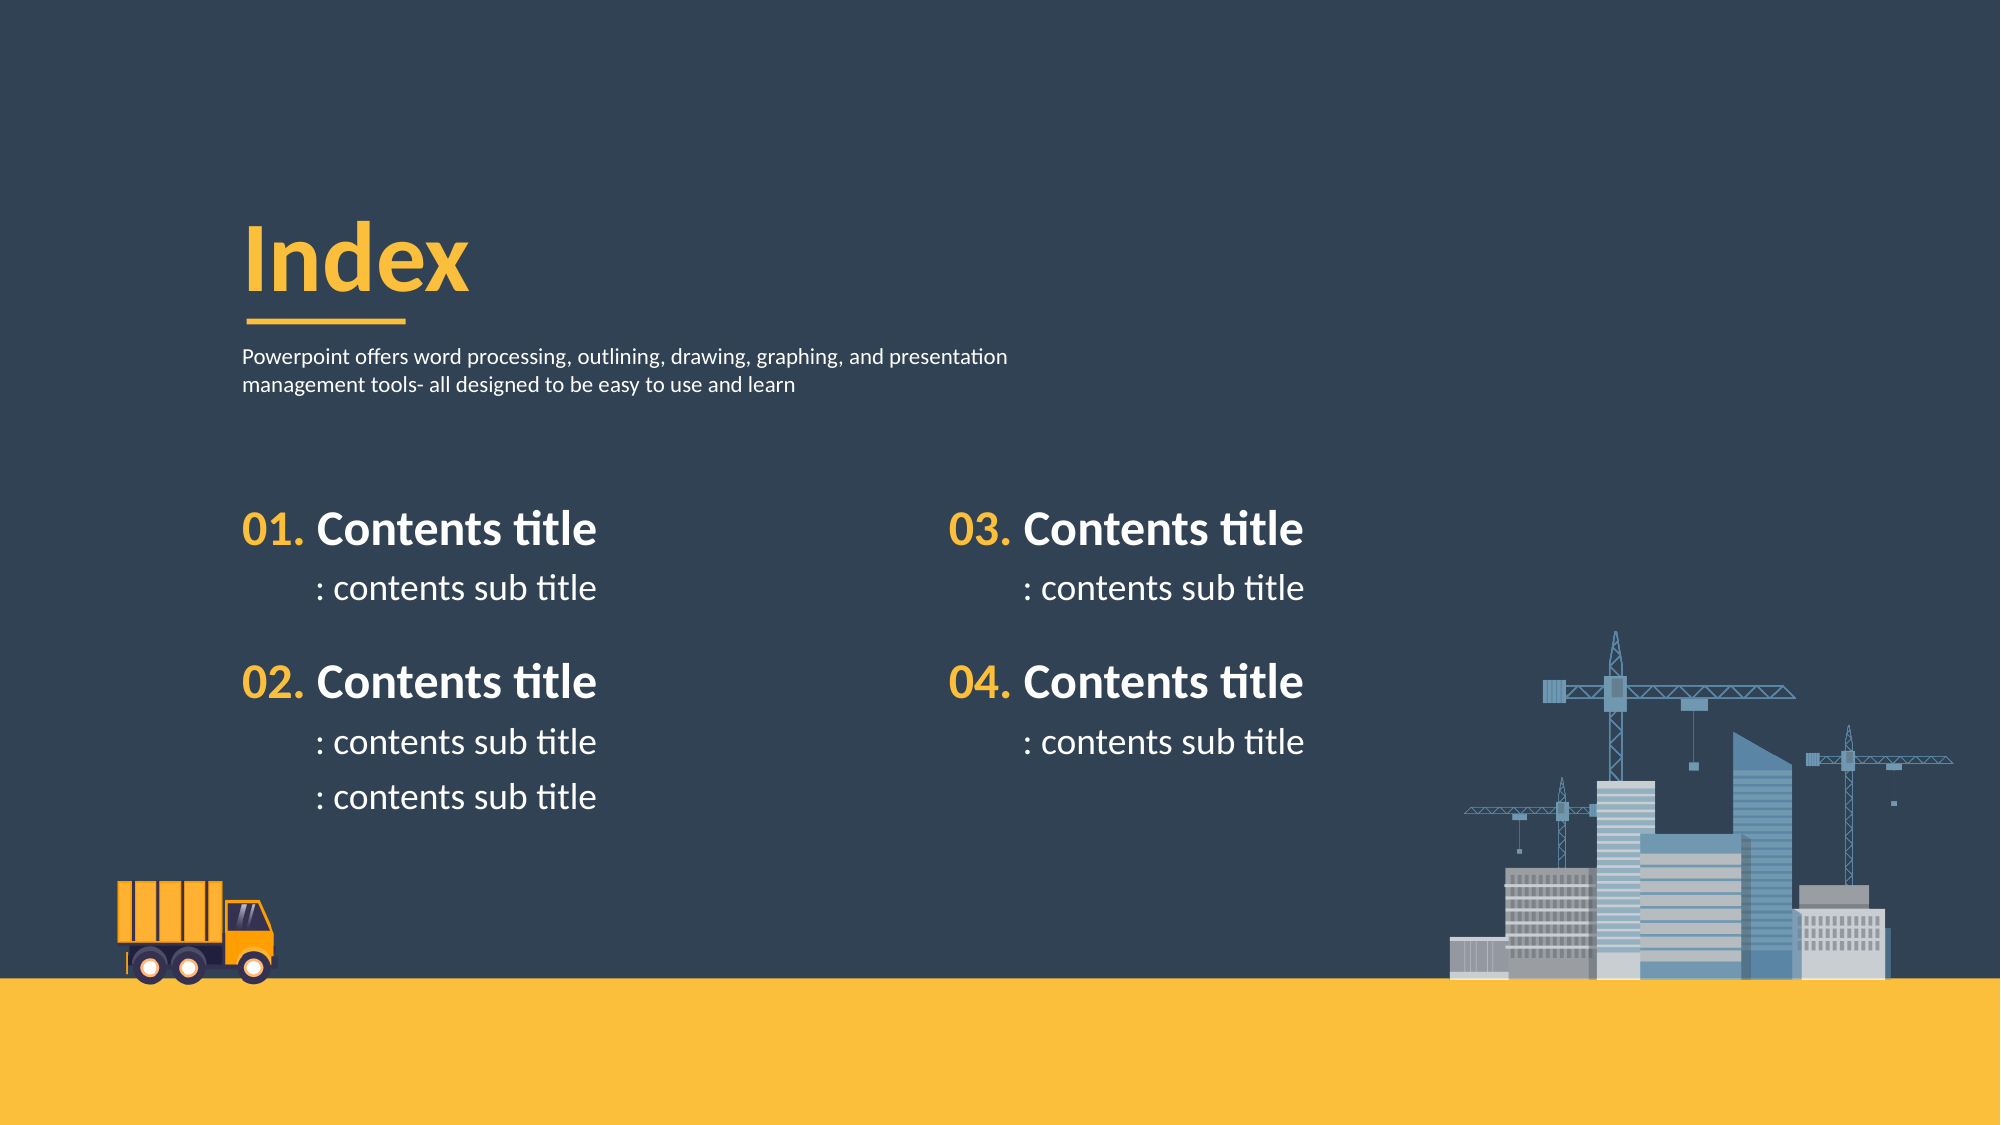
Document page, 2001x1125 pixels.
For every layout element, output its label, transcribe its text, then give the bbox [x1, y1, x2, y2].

list 01. Contents title [227, 495, 933, 563]
list 04. Contents title [933, 647, 1768, 709]
text_box : contents sub title [300, 709, 1008, 764]
text_box Powerpoint offers word processing, outlining, drawing, graphing, and presentation management tools- all designed to be easy to use and learn [227, 334, 1029, 405]
list 02. Contents title [227, 647, 933, 715]
text_box : contents sub title [300, 764, 1060, 825]
text_box : contents sub title [300, 555, 1008, 616]
list 03. Contents title [933, 495, 1768, 555]
list Index [227, 197, 1237, 304]
text_box : contents sub title [1008, 709, 1768, 770]
text_box [246, 318, 407, 325]
picture [97, 866, 301, 1001]
picture [1429, 624, 1960, 980]
text_box : contents sub title [1008, 555, 1768, 616]
